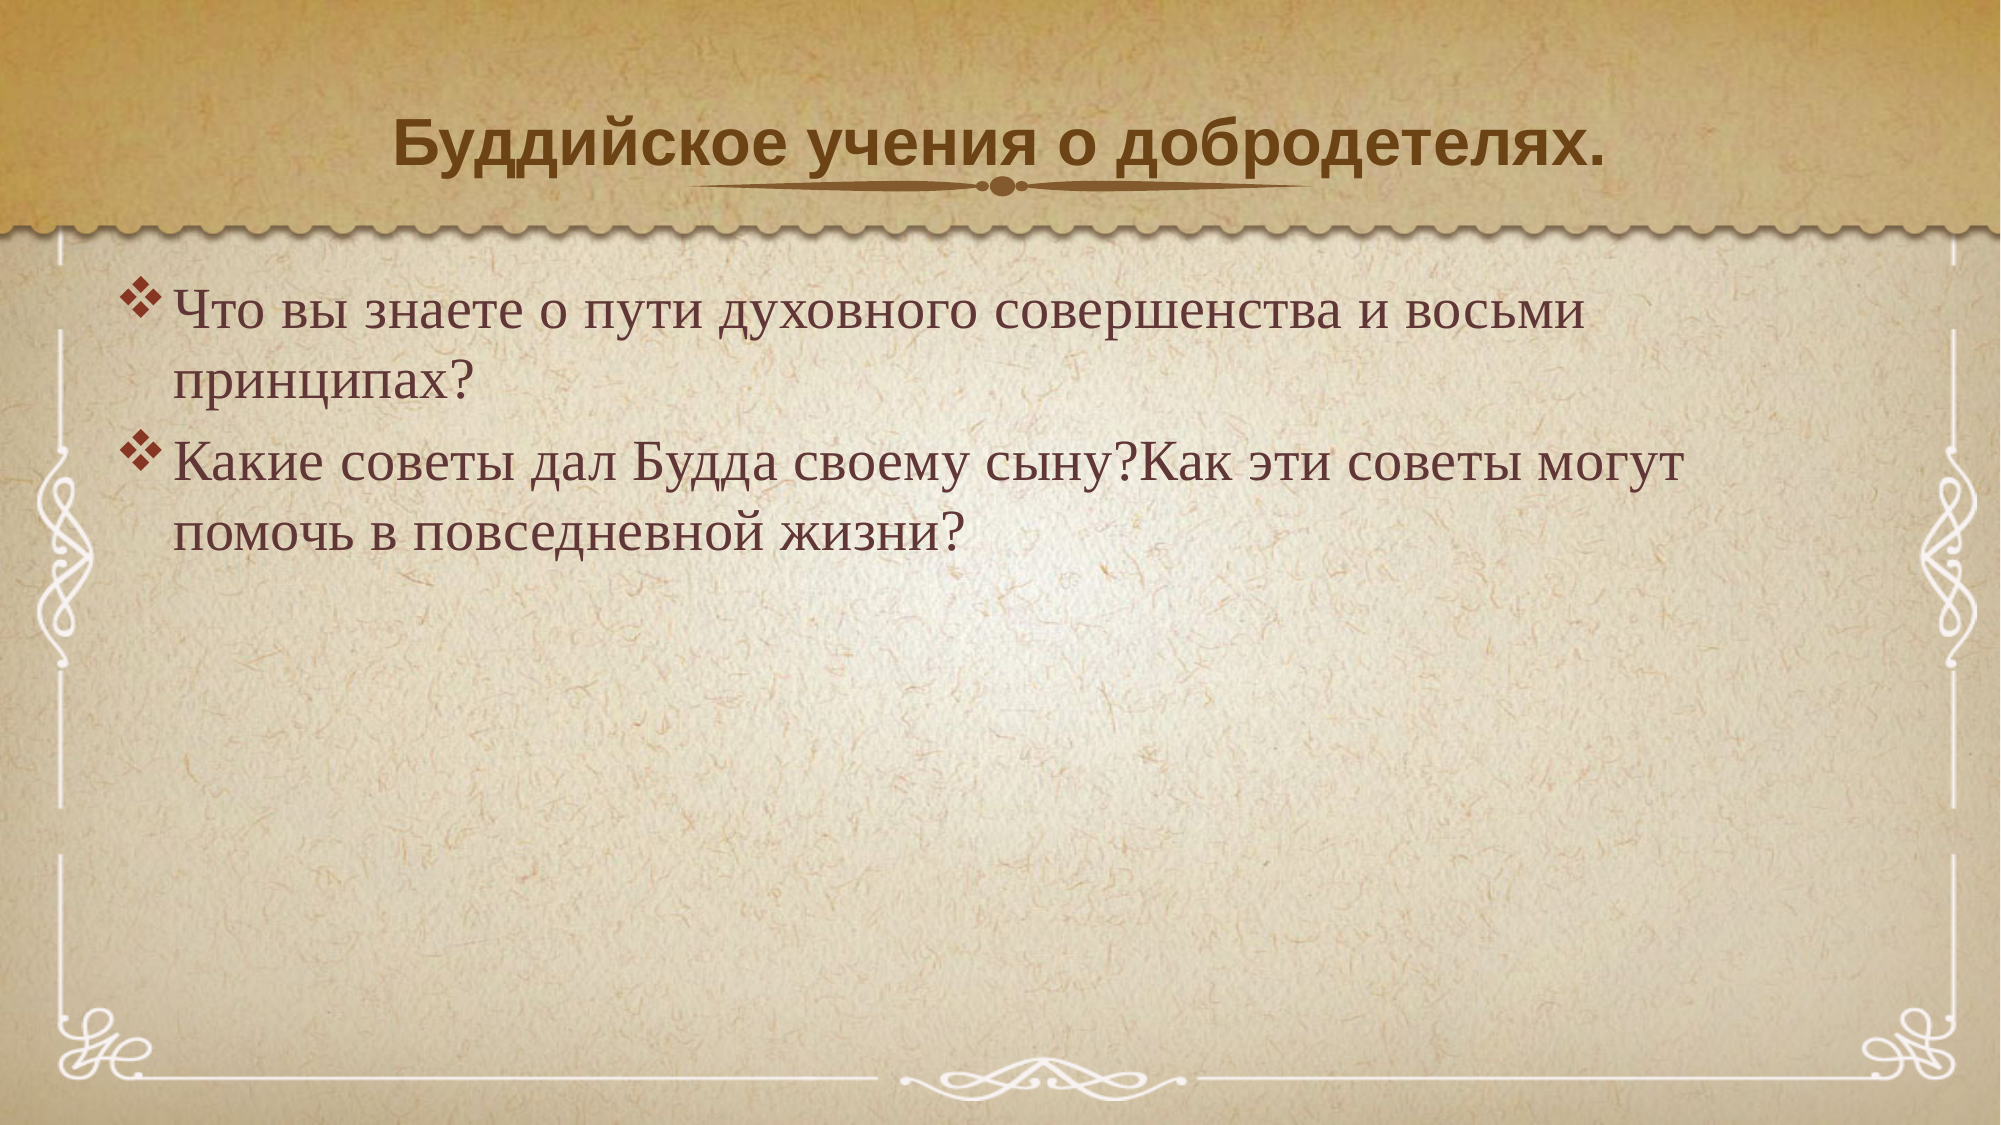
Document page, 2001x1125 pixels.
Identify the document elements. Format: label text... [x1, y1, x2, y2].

title Буддийское учения о добродетелях. [99, 45, 1900, 233]
picture [0, 0, 2001, 1125]
list Что вы знаете о пути духовного совершенства и восьми принципах? Какие советы дал Будда своему сыну?Как эти советы могут помочь в повседневной жизни? [99, 262, 1900, 1005]
